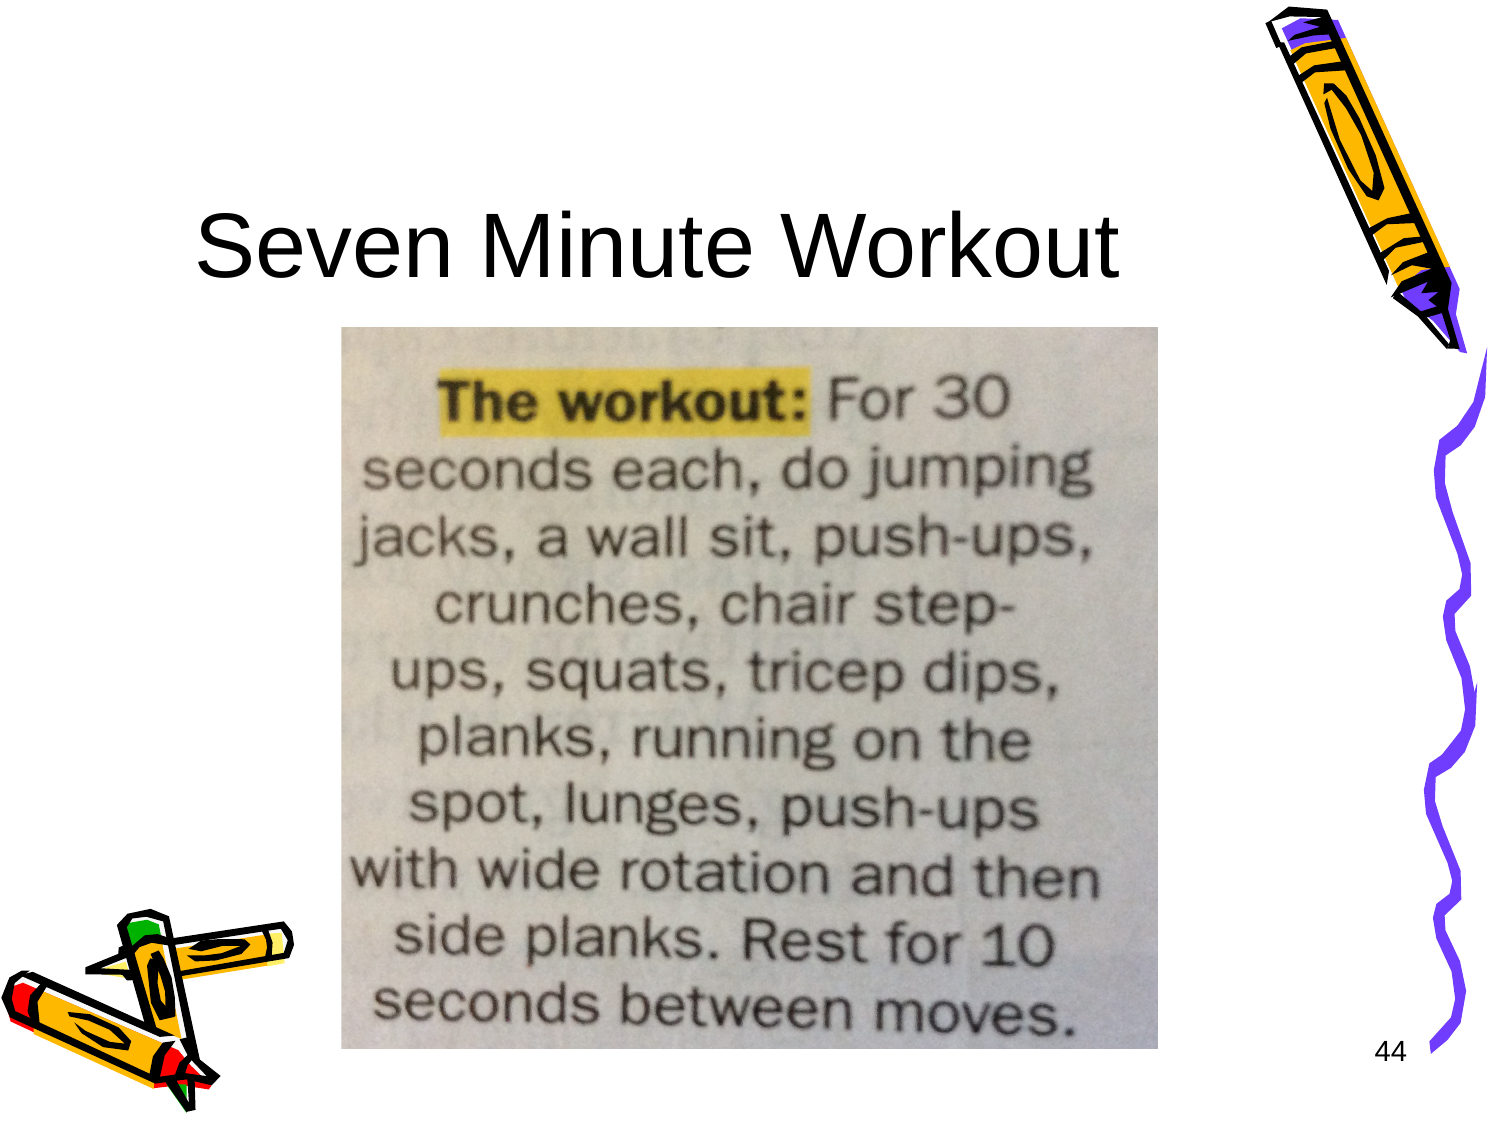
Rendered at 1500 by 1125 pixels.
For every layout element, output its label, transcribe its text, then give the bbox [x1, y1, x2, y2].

title Seven Minute Workout [56, 0, 1259, 305]
picture [341, 326, 1159, 1049]
slide_number 44 [1101, 1024, 1416, 1073]
